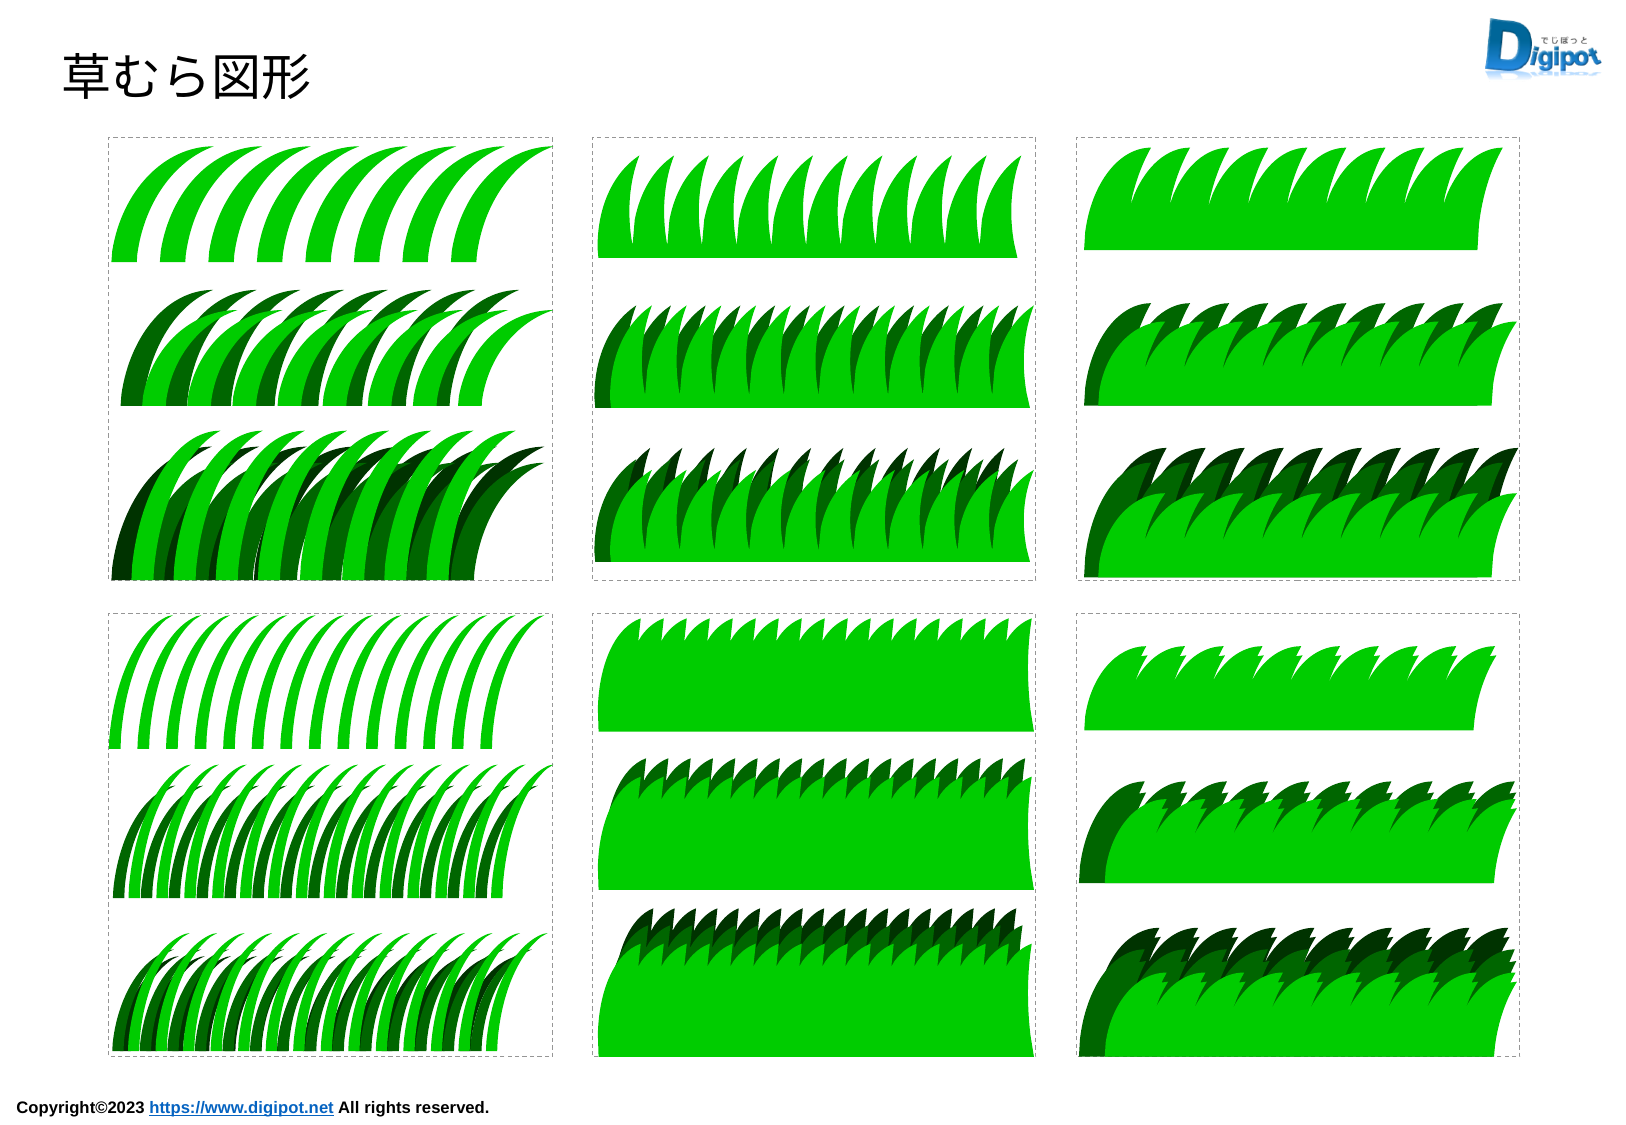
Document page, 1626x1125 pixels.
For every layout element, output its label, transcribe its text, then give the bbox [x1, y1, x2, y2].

text_box [450, 146, 554, 263]
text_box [1084, 447, 1519, 578]
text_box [112, 764, 554, 899]
text_box [280, 615, 345, 749]
text_box [366, 615, 430, 749]
text_box [137, 615, 202, 749]
text_box 草むら図形 [46, 38, 327, 113]
text_box [208, 146, 311, 263]
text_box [594, 305, 1034, 408]
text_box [111, 430, 545, 581]
text_box [108, 615, 173, 749]
text_box [1084, 646, 1497, 731]
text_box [1084, 303, 1517, 406]
text_box [159, 146, 263, 263]
text_box [223, 615, 288, 749]
text_box [597, 155, 1022, 258]
text_box [423, 615, 488, 749]
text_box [597, 908, 1034, 1057]
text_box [1078, 927, 1517, 1057]
text_box [194, 615, 259, 749]
text_box [251, 615, 316, 749]
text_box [597, 758, 1034, 890]
text_box [308, 615, 373, 749]
text_box [597, 618, 1034, 732]
text_box [353, 146, 457, 263]
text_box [112, 933, 548, 1052]
text_box [402, 146, 505, 263]
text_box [594, 447, 1034, 562]
text_box [480, 615, 545, 749]
text_box [166, 615, 230, 749]
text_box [1078, 781, 1517, 884]
text_box [1084, 147, 1503, 251]
text_box [451, 615, 516, 749]
text_box [111, 146, 214, 263]
text_box [305, 146, 408, 263]
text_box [120, 289, 554, 406]
text_box [394, 615, 459, 749]
text_box [337, 615, 402, 749]
text_box [256, 146, 360, 263]
picture [1485, 18, 1602, 82]
